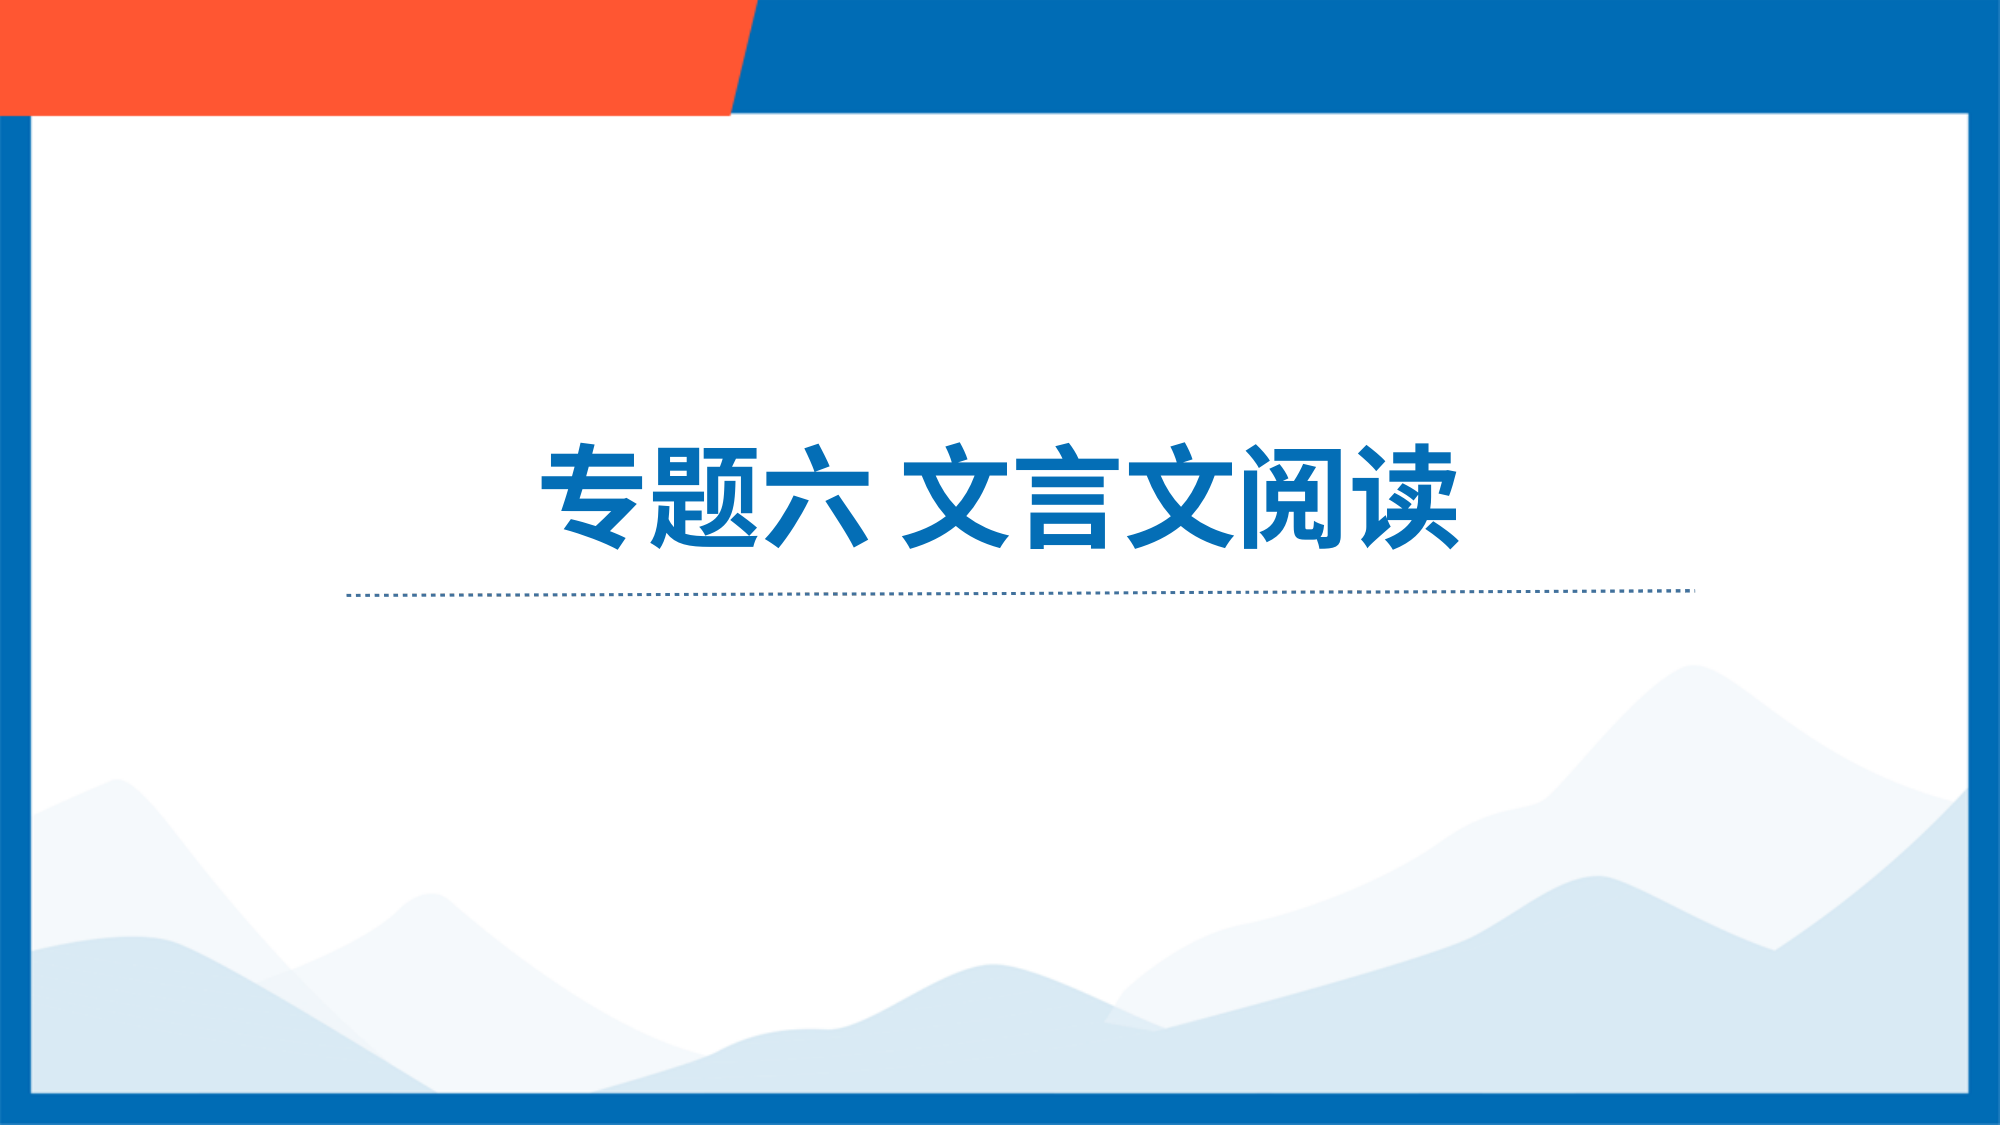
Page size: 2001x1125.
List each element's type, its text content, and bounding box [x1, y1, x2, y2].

text_box 专题六 文言文阅读 [35, 411, 1962, 563]
picture [0, 0, 2000, 1125]
